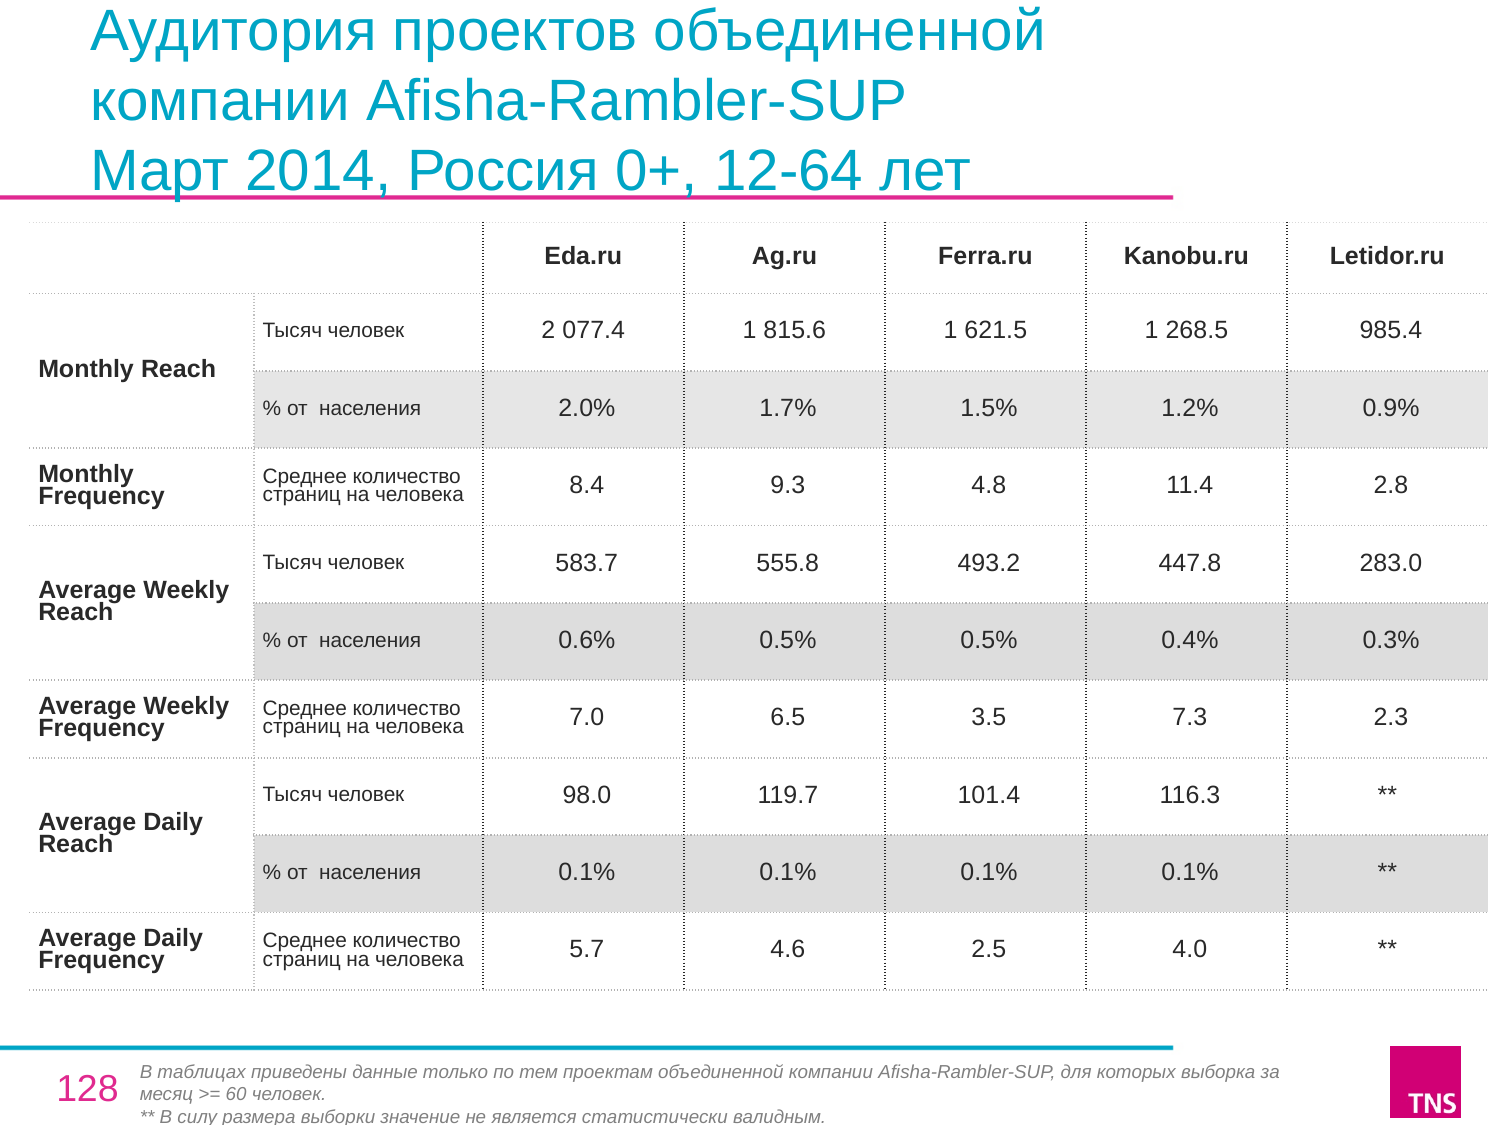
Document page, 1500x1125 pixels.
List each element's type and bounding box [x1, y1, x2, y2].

title [74, 8, 1476, 187]
table_cell [29, 294, 1488, 990]
slide_number [40, 1055, 124, 1125]
picture [0, 0, 1500, 1125]
table_header [29, 223, 1488, 294]
text_box [124, 1052, 1329, 1125]
